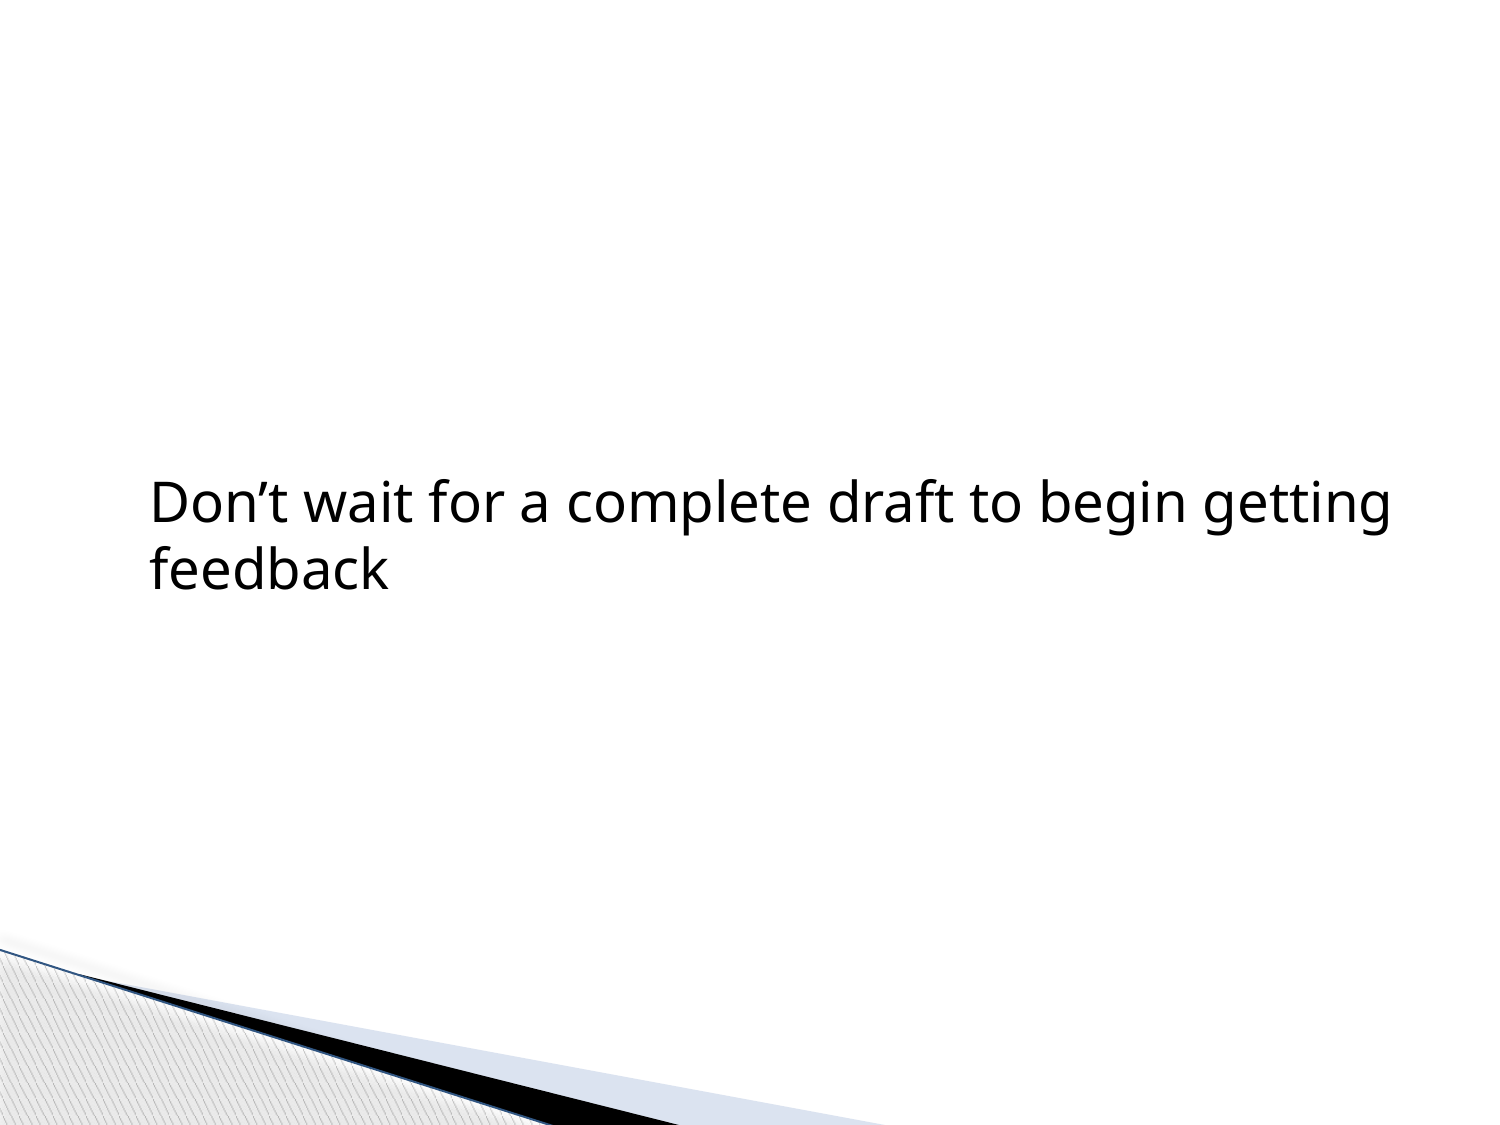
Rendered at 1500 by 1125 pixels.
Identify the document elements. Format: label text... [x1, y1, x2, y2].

list Don’t wait for a complete draft to begin getting feedback [75, 382, 1425, 1125]
